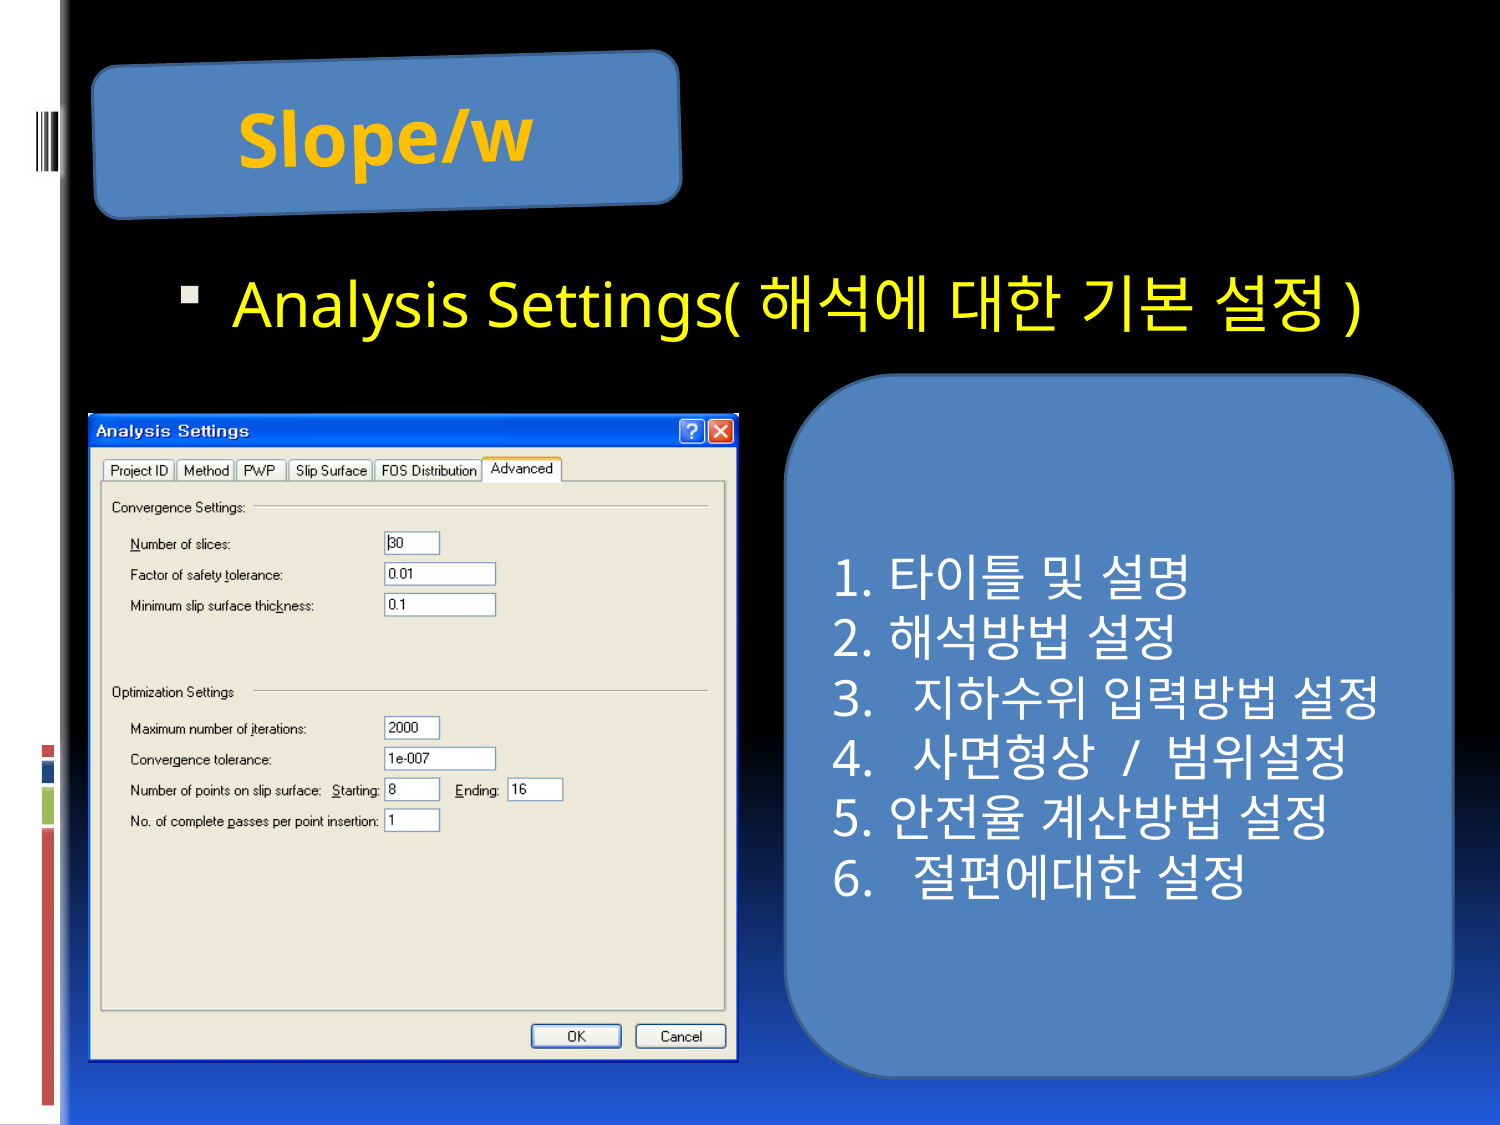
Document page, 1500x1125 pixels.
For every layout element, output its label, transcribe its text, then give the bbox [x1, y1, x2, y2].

picture [88, 412, 739, 1064]
list Analysis Settings(해석에 대한 기본 설정) [150, 257, 1425, 1043]
text_box 타이틀 및 설명 해석방법 설정 3. 지하수위 입력방법 설정 4. 사면형상 / 범위설정 안전율 계산방법 설정 6. 절편에대한 설정 [783, 373, 1455, 1080]
text_box Slope/w [90, 49, 683, 221]
